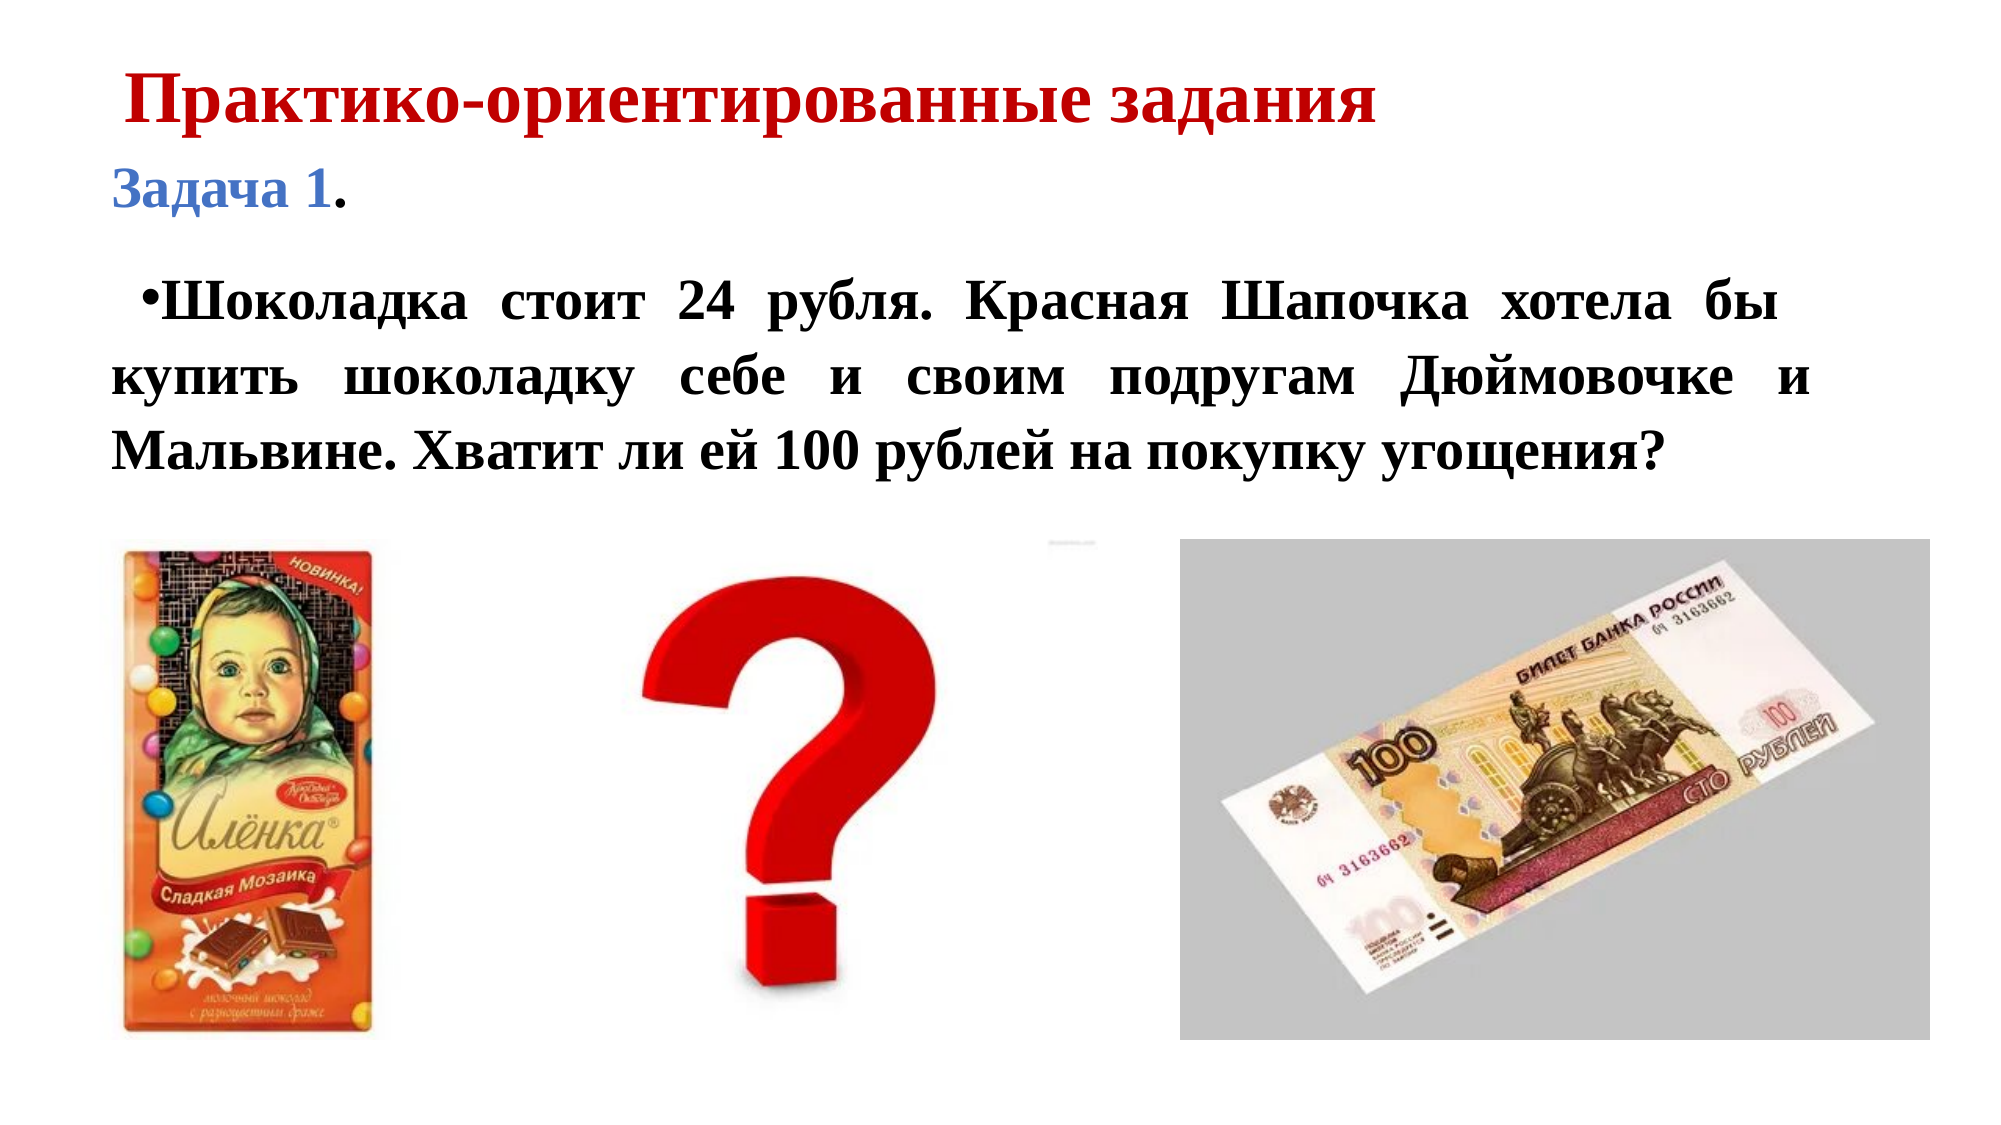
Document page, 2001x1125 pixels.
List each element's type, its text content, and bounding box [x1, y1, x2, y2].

picture [1180, 539, 1930, 1040]
list Задача 1. Шоколадка стоит 24 рубля. Красная Шапочка хотела бы купить шоколадку себе и своим подругам Дюймовочке и Мальвине. Хватит ли ей 100 рублей на покупку угощения? [58, 136, 1827, 989]
title Практико-ориентированные задания [109, 50, 1863, 191]
picture [0, 539, 1098, 1040]
